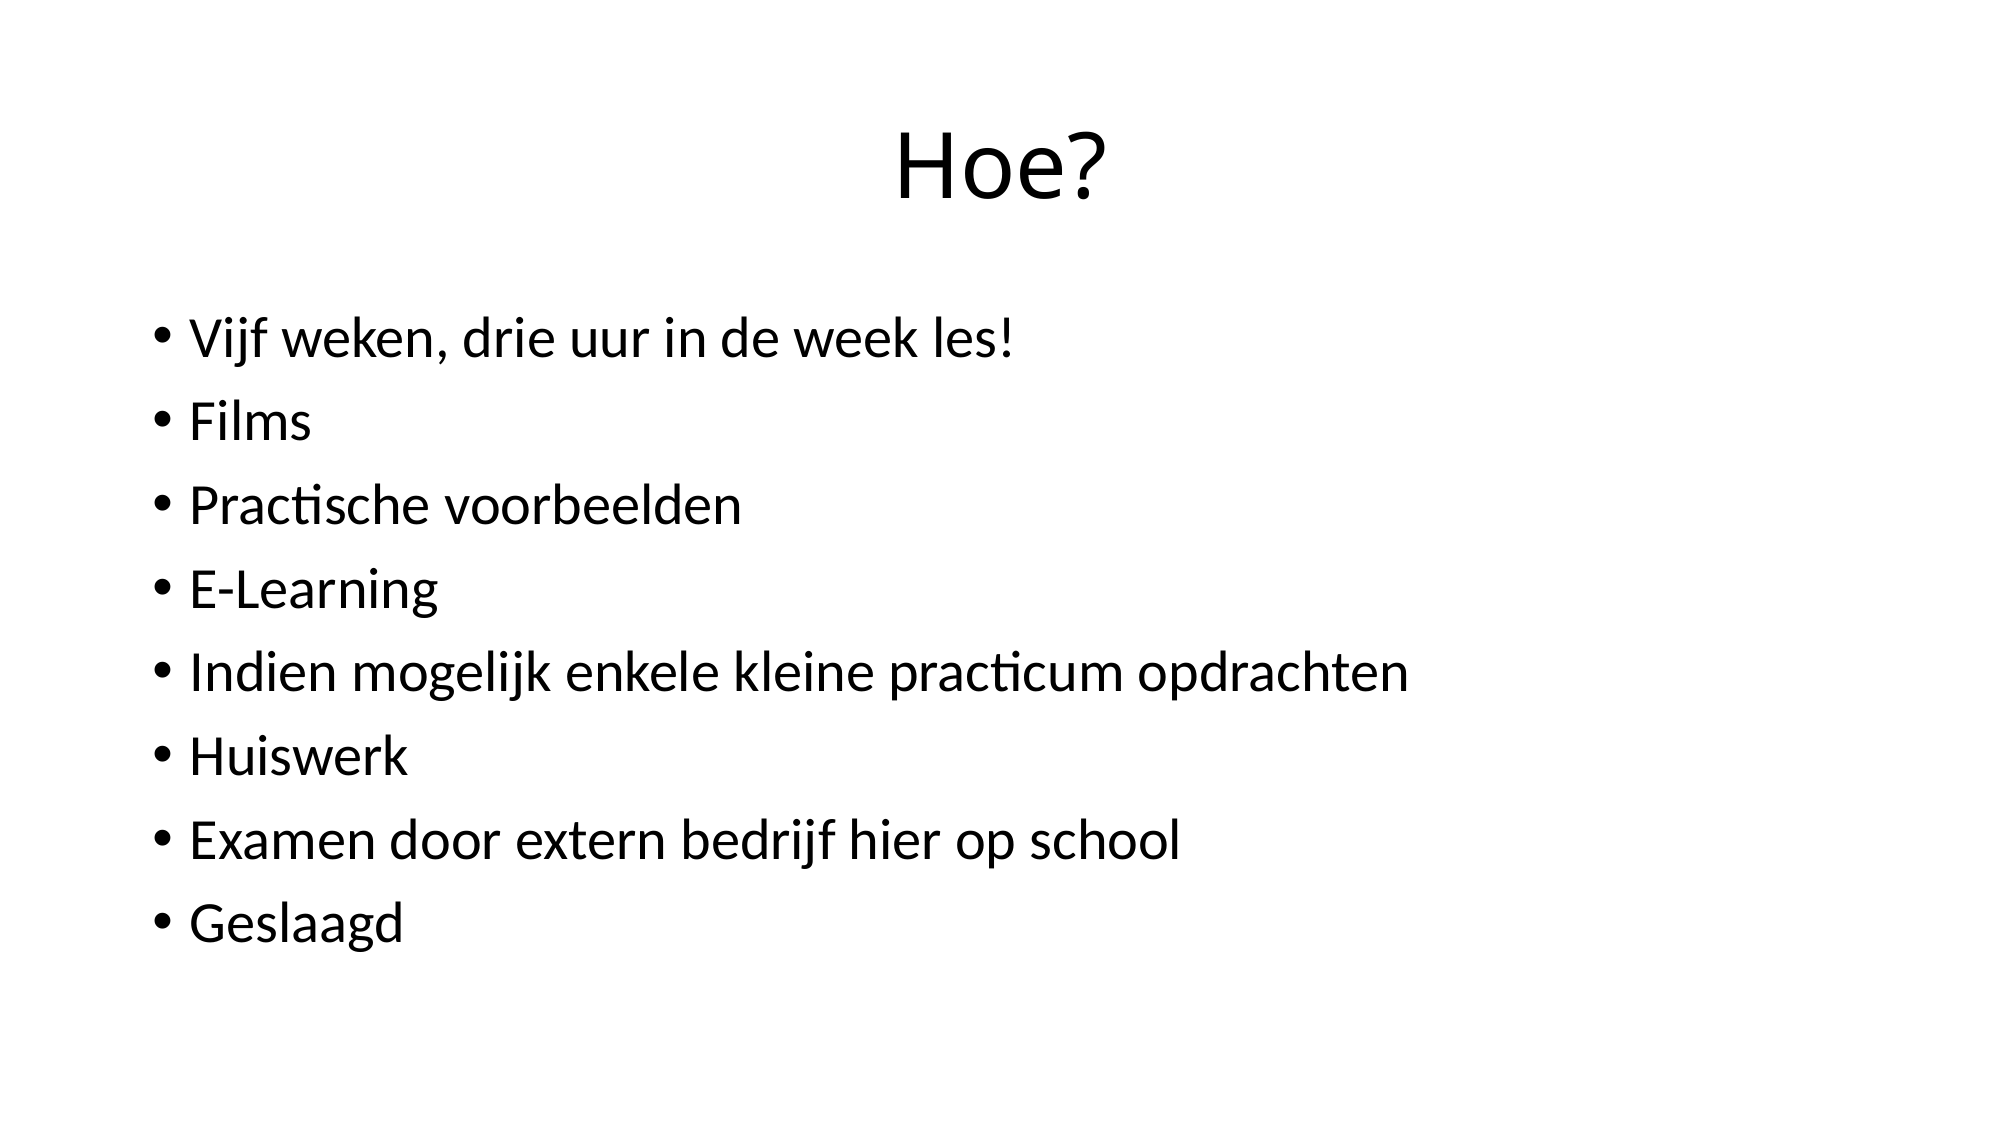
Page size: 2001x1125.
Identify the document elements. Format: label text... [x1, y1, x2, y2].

list Vijf weken, drie uur in de week les! Films Practische voorbeelden E-Learning Indien mogelijk enkele kleine practicum opdrachten Huiswerk Examen door extern bedrijf hier op school Geslaagd [137, 299, 1863, 1014]
title Hoe? [137, 59, 1863, 278]
